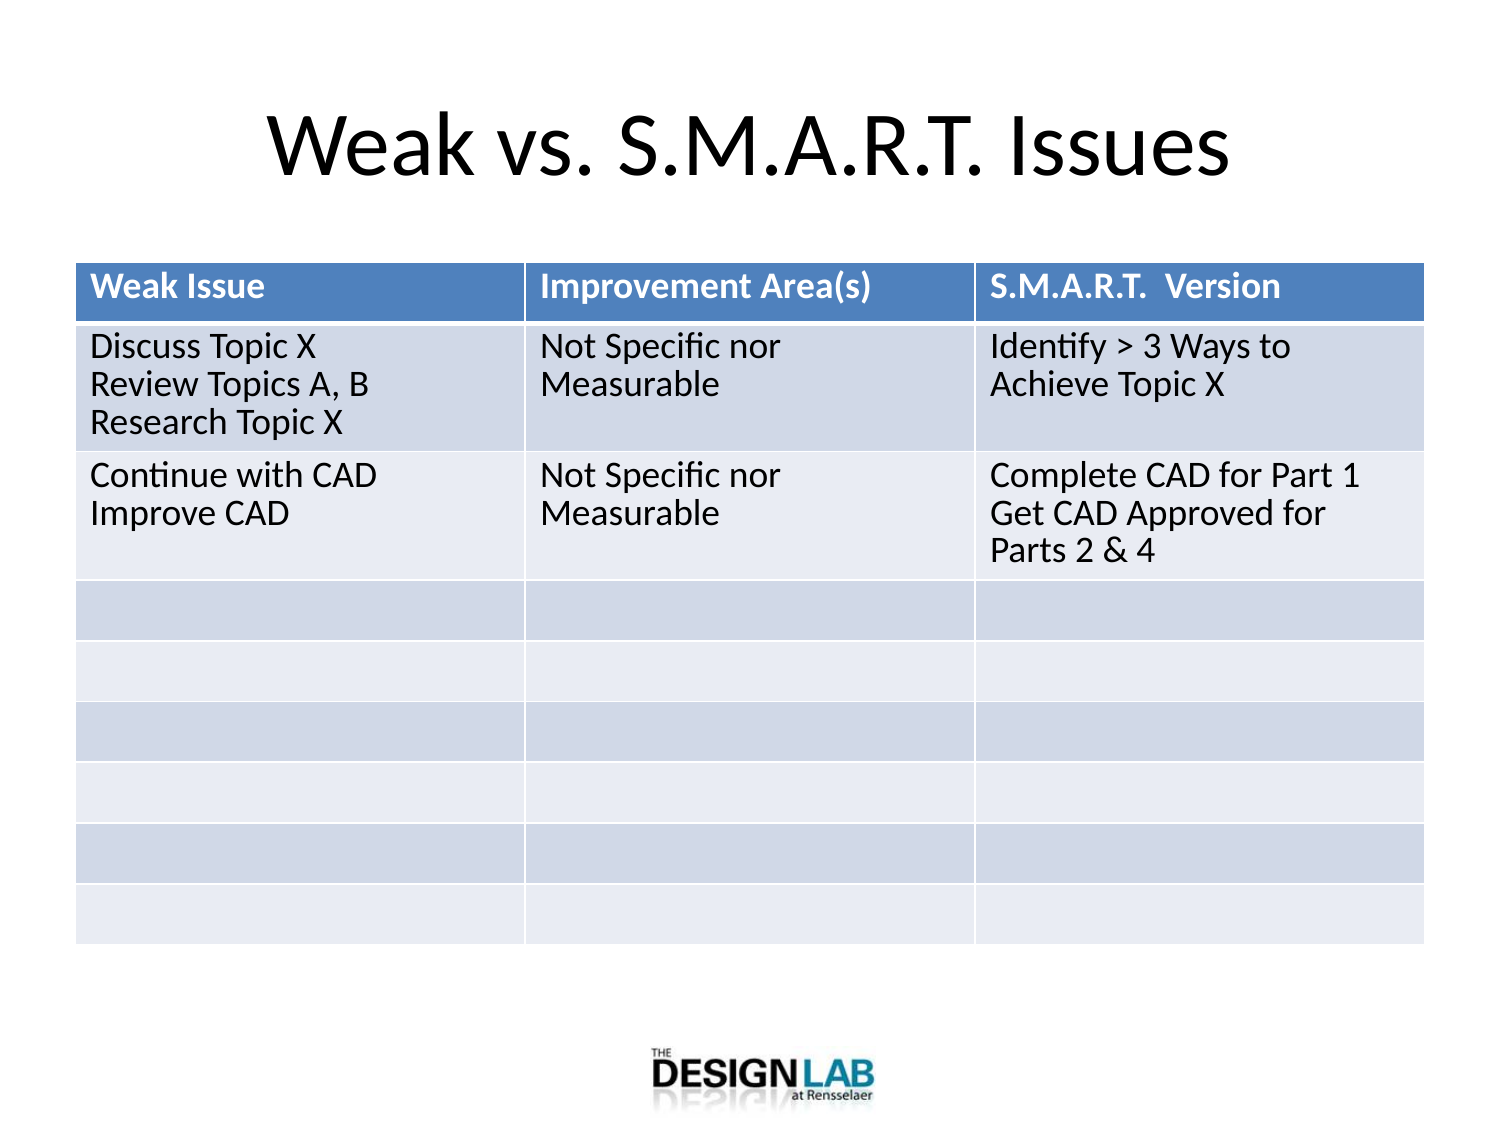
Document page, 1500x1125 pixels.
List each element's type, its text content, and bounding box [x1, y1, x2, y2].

table_cell [526, 702, 974, 761]
table_cell [976, 763, 1424, 822]
table_cell [526, 581, 974, 640]
table_cell [76, 642, 524, 701]
table_header S.M.A.R.T. Version [976, 263, 1424, 321]
table_cell [976, 702, 1424, 761]
table_cell Not Specific nor Measurable [526, 452, 974, 579]
table_cell [526, 885, 974, 944]
table_cell [76, 824, 524, 883]
table_cell Identify > 3 Ways to Achieve Topic X [976, 326, 1424, 451]
table_cell [526, 824, 974, 883]
table_header Weak Issue [76, 263, 524, 321]
table_cell Not Specific nor Measurable [526, 326, 974, 451]
table_cell [526, 763, 974, 822]
table_cell [76, 763, 524, 822]
table_cell [976, 885, 1424, 944]
table_header Improvement Area(s) [526, 263, 974, 321]
table_cell Complete CAD for Part 1 Get CAD Approved for Parts 2 & 4 [976, 452, 1424, 579]
title Weak vs. S.M.A.R.T. Issues [75, 45, 1425, 233]
table_cell [76, 885, 524, 944]
table_cell [76, 702, 524, 761]
table_cell [976, 642, 1424, 701]
table_cell [976, 581, 1424, 640]
picture [650, 1046, 876, 1118]
table_cell [526, 642, 974, 701]
table_cell Continue with CAD Improve CAD [76, 452, 524, 579]
table_cell [976, 824, 1424, 883]
table_cell Discuss Topic X Review Topics A, B Research Topic X [76, 326, 524, 451]
table_cell [76, 581, 524, 640]
